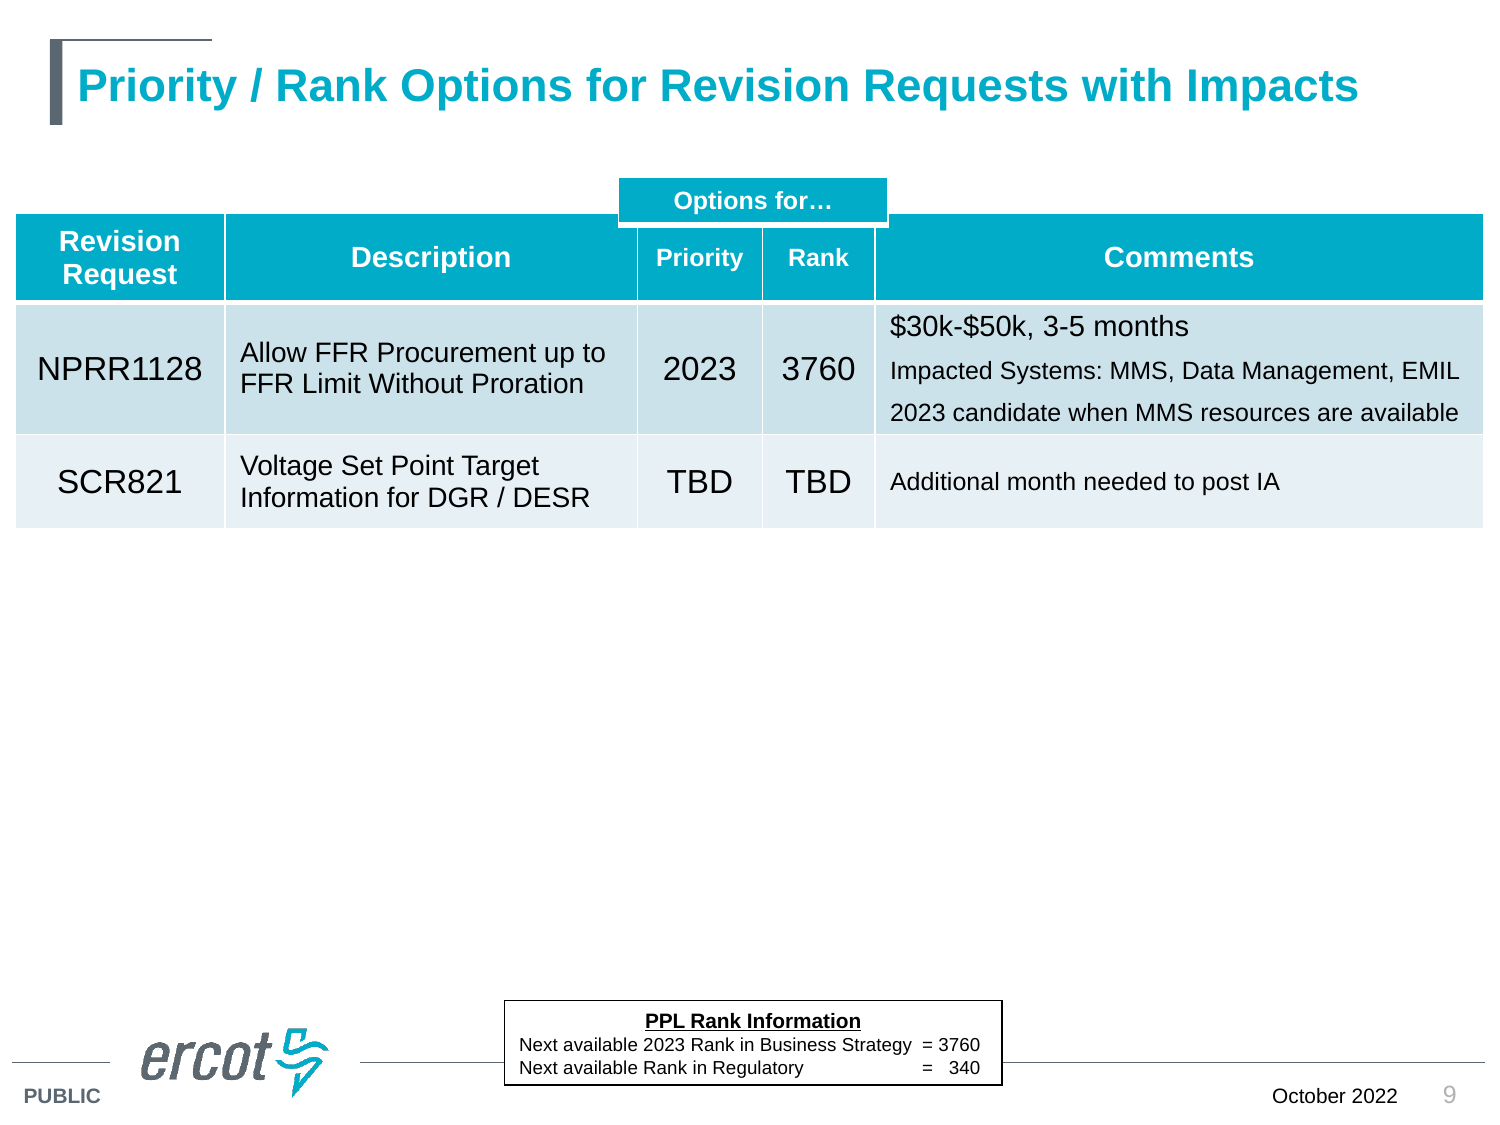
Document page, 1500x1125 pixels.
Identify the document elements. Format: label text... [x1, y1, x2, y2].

table_cell NPRR1128 [16, 305, 224, 434]
table_header Revision Request [16, 214, 224, 300]
table_header Priority [638, 228, 762, 300]
slide_number 9 [1412, 1076, 1488, 1112]
title Priority / Rank Options for Revision Requests with Impacts [62, 48, 1413, 134]
table_header Description [226, 214, 637, 300]
table_cell TBD [763, 435, 874, 528]
text_box PPL Rank Information Next available 2023 Rank in Business Strategy = 3760 Next available Rank in Regulatory = 340 [504, 1000, 1003, 1086]
table_cell $30k-$50k, 3-5 months Impacted Systems: MMS, Data Management, EMIL 2023 candidate when MMS resources are available [876, 305, 1483, 434]
table_cell 3760 [763, 305, 874, 434]
table_header Comments [876, 214, 1483, 300]
table_cell 2023 [638, 305, 762, 434]
table_cell SCR821 [16, 435, 224, 528]
table_cell Voltage Set Point Target Information for DGR / DESR [226, 435, 637, 528]
table_header Rank [763, 228, 874, 300]
table_cell Allow FFR Procurement up to FFR Limit Without Proration [226, 305, 637, 434]
table_cell Additional month needed to post IA [876, 435, 1483, 528]
picture [137, 1024, 332, 1100]
table_header Options for… [619, 178, 887, 222]
table_cell TBD [638, 435, 762, 528]
